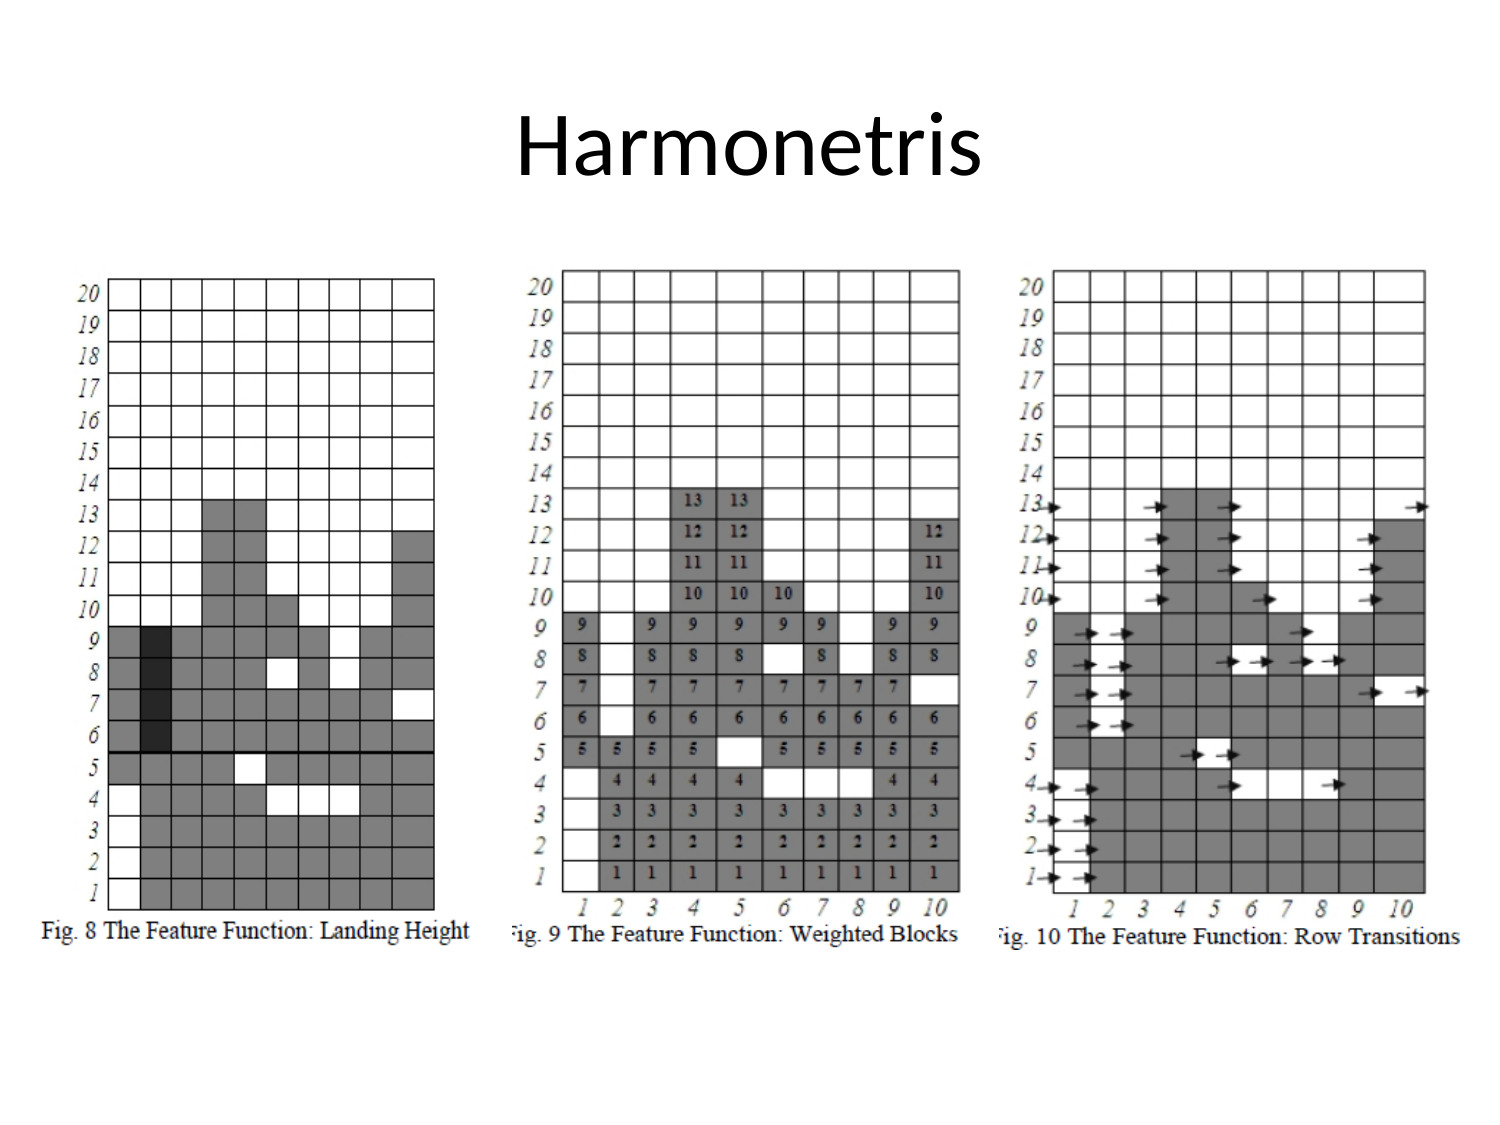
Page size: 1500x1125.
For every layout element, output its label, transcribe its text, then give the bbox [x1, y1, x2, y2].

picture [999, 263, 1463, 951]
picture [24, 263, 488, 951]
title Harmonetris [75, 45, 1425, 233]
picture [512, 263, 976, 951]
